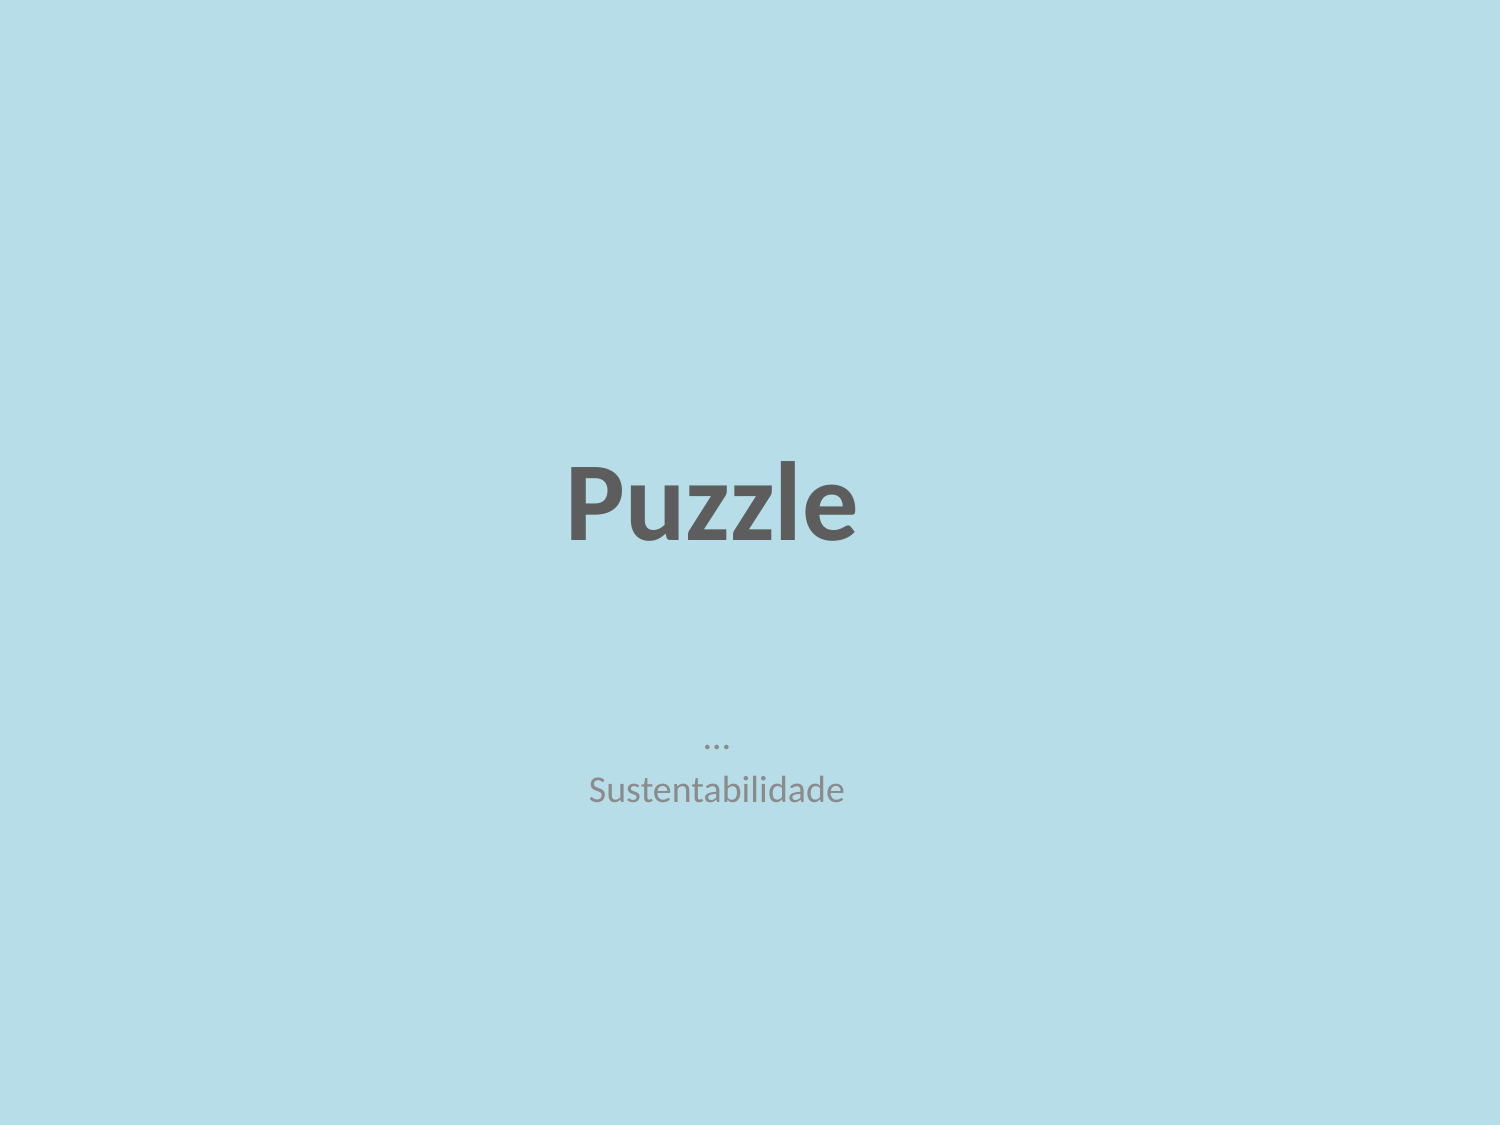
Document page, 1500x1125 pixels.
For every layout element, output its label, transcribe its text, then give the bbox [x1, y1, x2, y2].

subtitle … Sustentabilidade [301, 704, 1134, 819]
text_box Puzzle [550, 420, 875, 571]
title [112, 349, 1388, 591]
